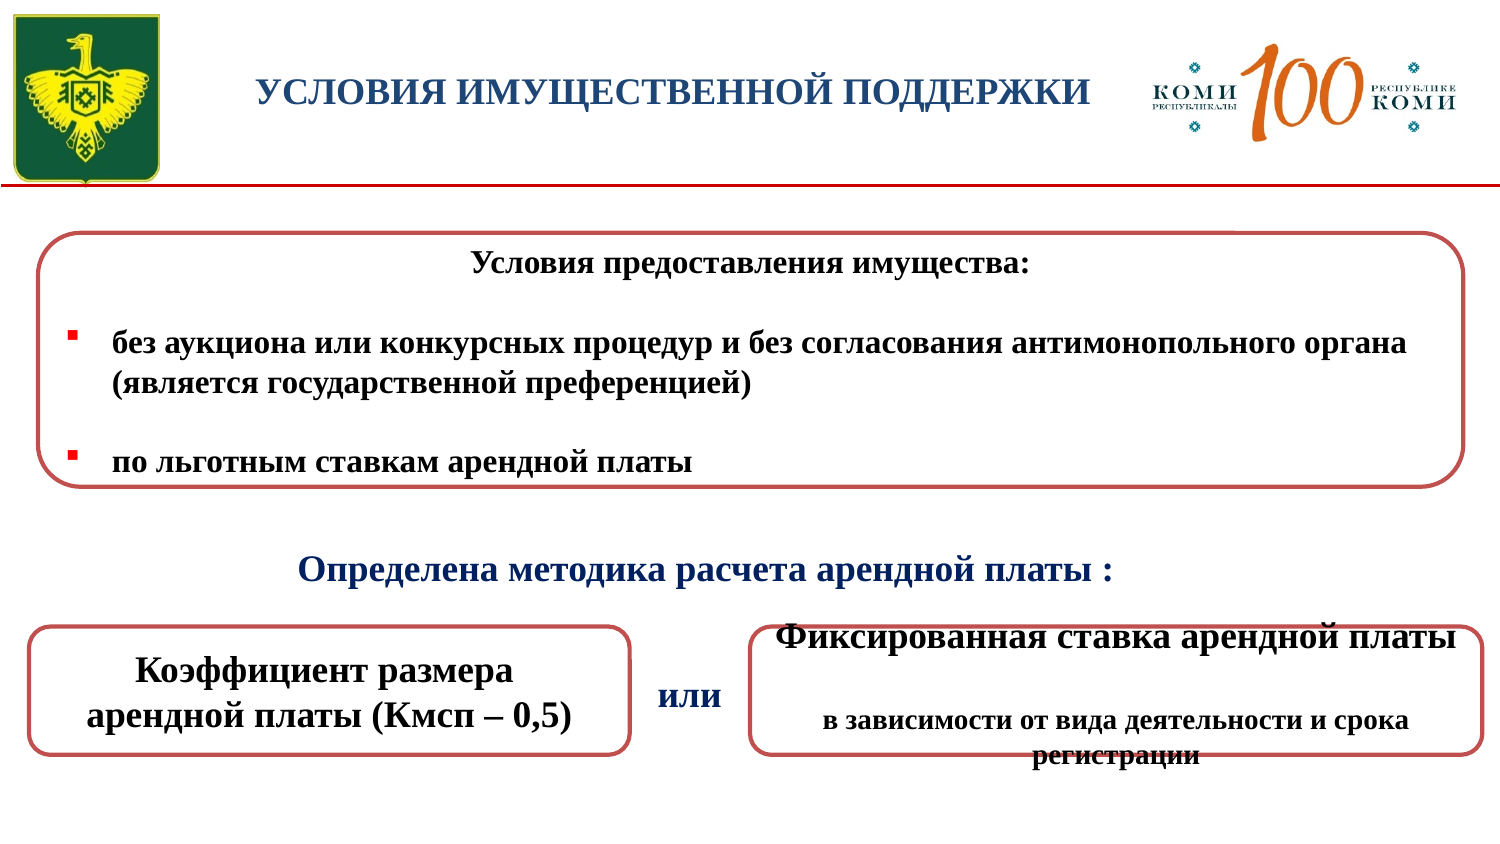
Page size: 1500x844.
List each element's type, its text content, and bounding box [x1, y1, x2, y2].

text_box УСЛОВИЯ ИМУЩЕСТВЕННОЙ ПОДДЕРЖКИ [229, 41, 1102, 139]
text_box Коэффициент размера арендной платы (Кмсп – 0,5) [34, 637, 625, 743]
text_box Определена методика расчета арендной платы : [282, 536, 1140, 596]
picture [13, 14, 160, 185]
picture [1107, 28, 1500, 158]
text_box [26, 624, 632, 757]
text_box Условия предоставления имущества: без аукциона или конкурсных процедур и без согласования антимонопольного органа (является государственной преференцией) по льготным ставкам арендной платы [35, 230, 1466, 489]
text_box Фиксированная ставка арендной платы в зависимости от вида деятельности и срока регистрации [747, 624, 1485, 757]
text_box или [642, 662, 737, 723]
